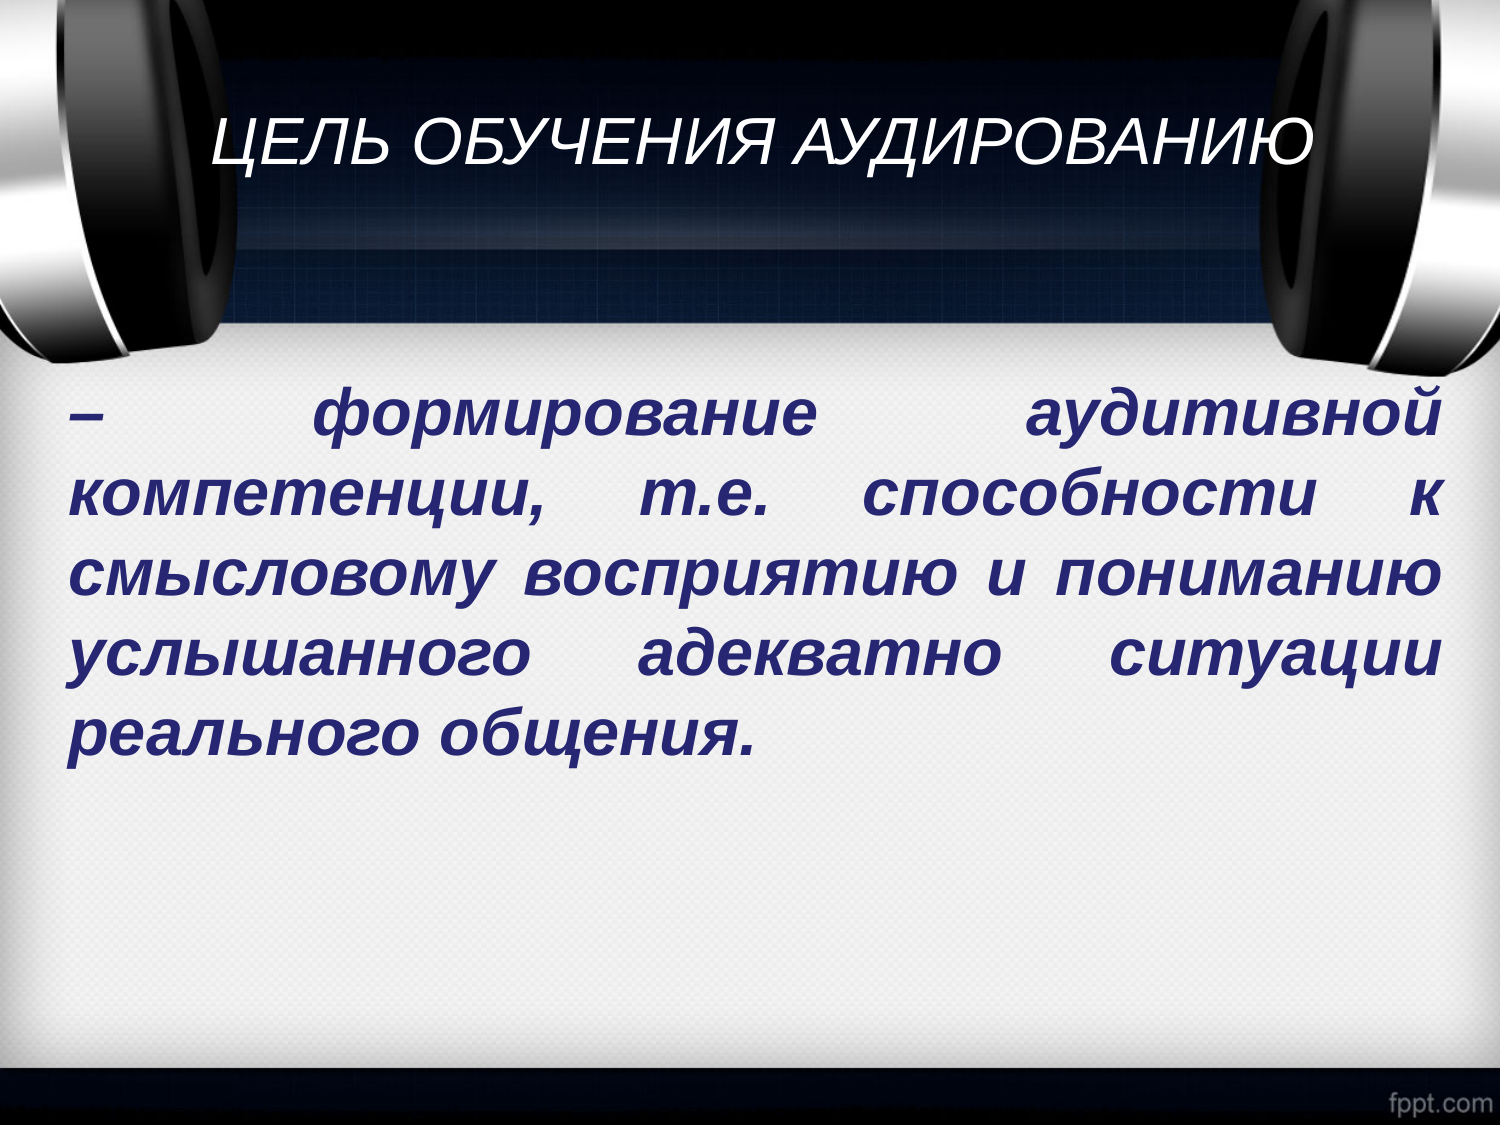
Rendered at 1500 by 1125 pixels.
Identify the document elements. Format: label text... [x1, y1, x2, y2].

list – формирование аудитивной компетенции, т.е. способности к смысловому восприятию и пониманию услышанного адекватно ситуации реального общения. [53, 361, 1459, 1059]
title ЦЕЛЬ ОБУЧЕНИЯ АУДИРОВАНИЮ [88, 44, 1439, 232]
picture [0, 0, 1500, 1125]
